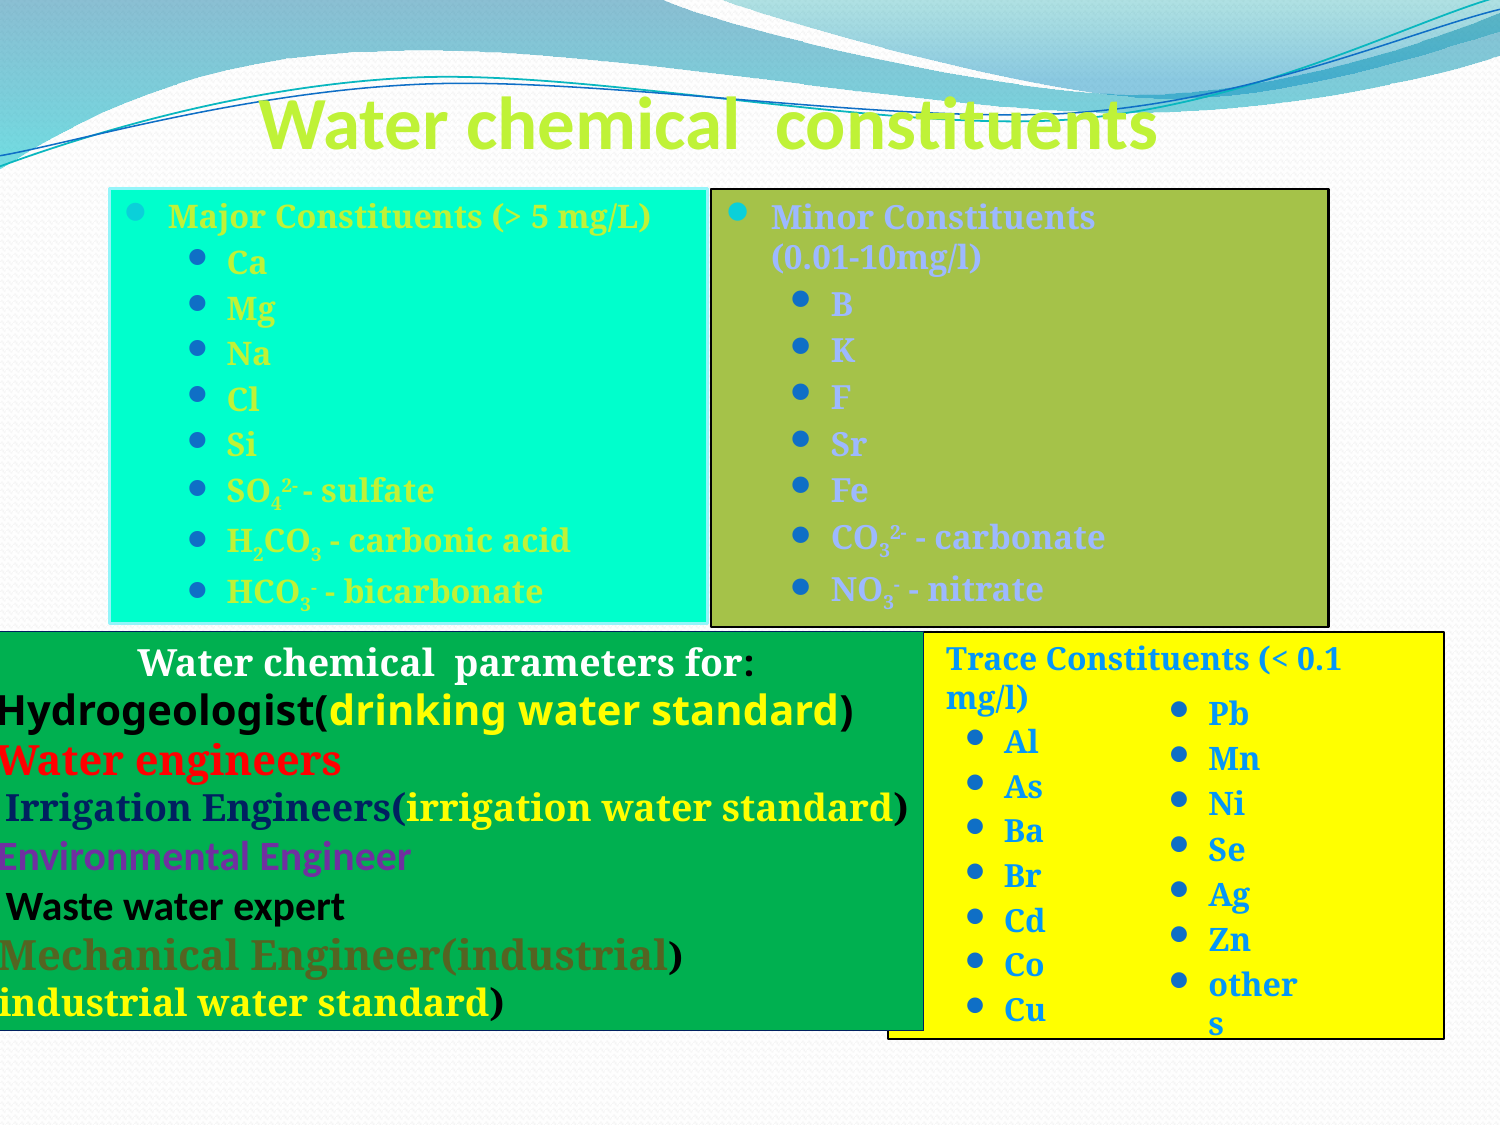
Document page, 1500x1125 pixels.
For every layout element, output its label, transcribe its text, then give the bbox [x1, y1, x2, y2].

text_box Trace Constituents (< 0.1 mg/l) Al As Ba Br Cd Co Cu [888, 631, 1445, 1040]
text_box Water chemical parameters for: -Hydrogeologist(drinking water standard) -Water engineers - Irrigation Engineers(irrigation water standard) Environmental Engineer Waste water expert Mechanical Engineer(industrial) (industrial water standard) [0, 631, 924, 1031]
title Water chemical constituents [245, 97, 1173, 165]
text_box Major Constituents (> 5 mg/L) Ca Mg Na Cl Si SO42- - sulfate H2CO3 - carbonic acid HCO3- - bicarbonate [109, 188, 708, 624]
list Minor Constituents (0.01-10mg/l) B K F Sr Fe CO32- - carbonate NO3- - nitrate [711, 188, 1329, 628]
text_box Pb Mn Ni Se Ag Zn others [1091, 640, 1321, 1050]
